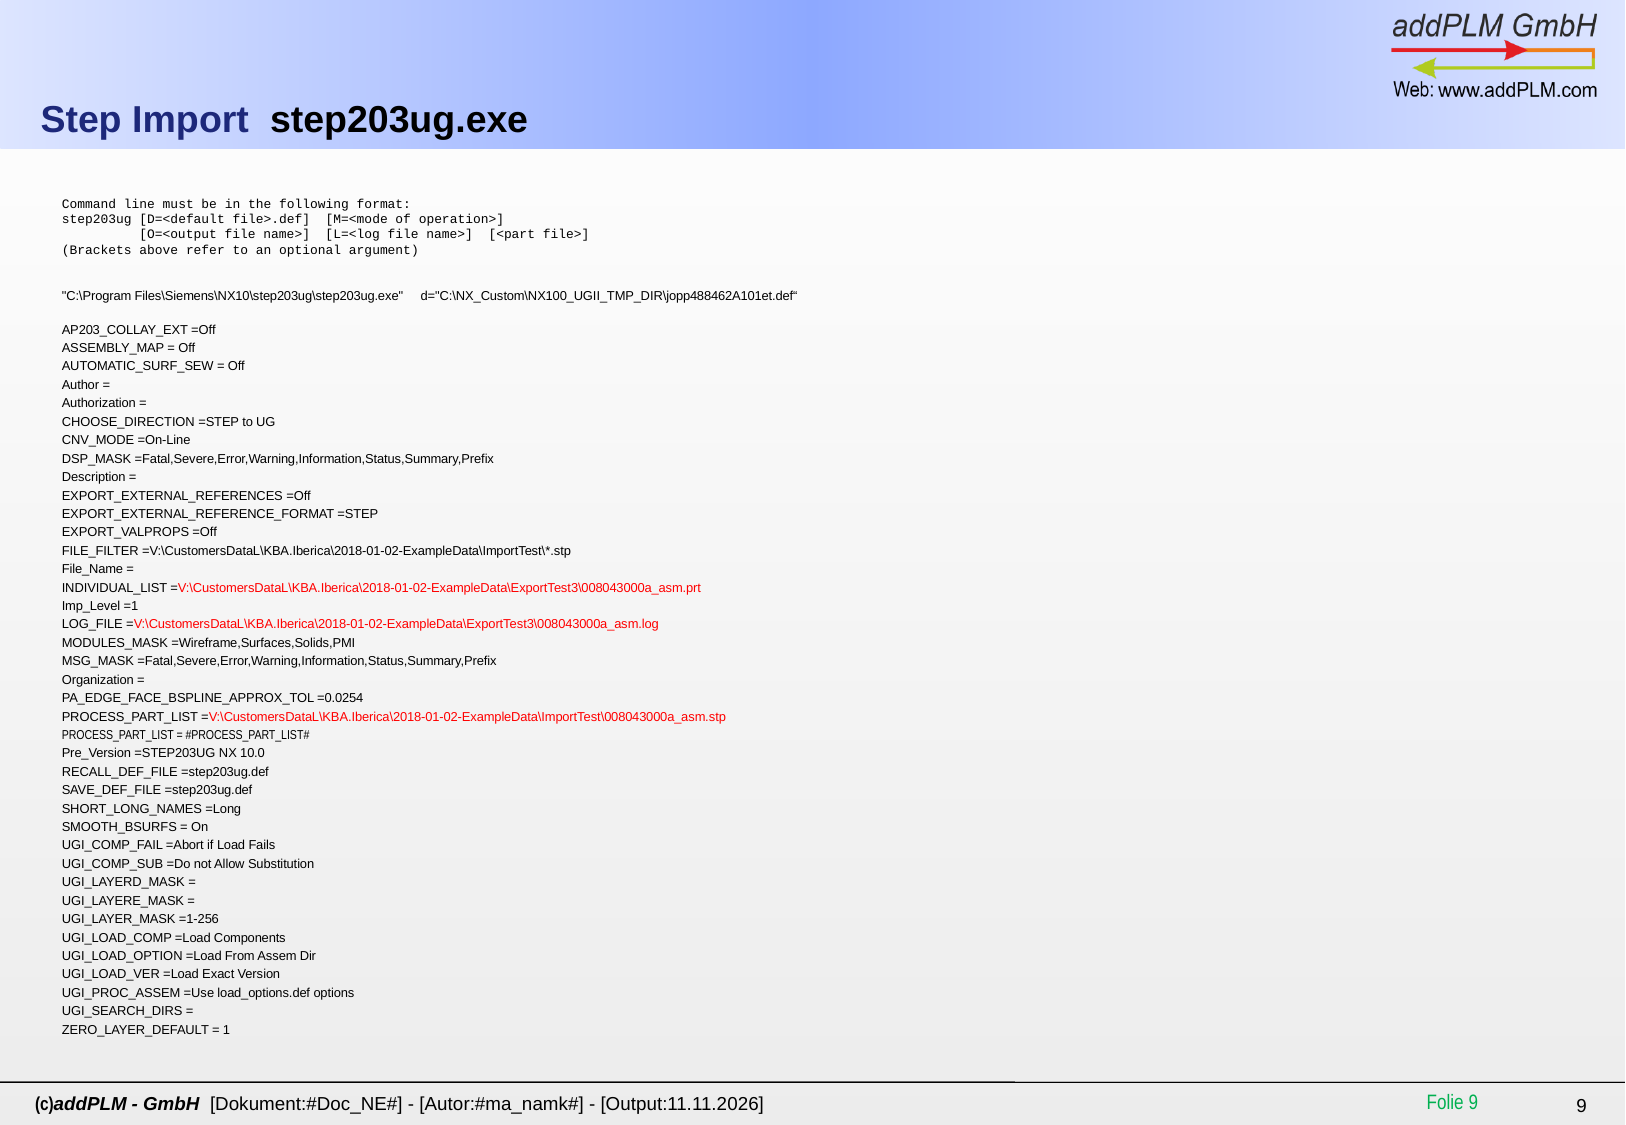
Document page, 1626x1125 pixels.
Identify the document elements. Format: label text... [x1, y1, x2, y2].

text_box Command line must be in the following format: step203ug [D=<default file>.def] [M=<mode of operation>] [O=<output file name>] [L=<log file name>] [<part file>] (Brackets above refer to an optional argument) "C:\Program Files\Siemens\NX10\step203ug\step203ug.exe" d="C:\NX_Custom\NX100_UGII_TMP_DIR\jopp488462A101et.def“ AP203_COLLAY_EXT =Off ASSEMBLY_MAP = Off AUTOMATIC_SURF_SEW = Off Author = Authorization = CHOOSE_DIRECTION =STEP to UG CNV_MODE =On-Line DSP_MASK =Fatal,Severe,Error,Warning,Information,Status,Summary,Prefix Description = EXPORT_EXTERNAL_REFERENCES =Off EXPORT_EXTERNAL_REFERENCE_FORMAT =STEP EXPORT_VALPROPS =Off FILE_FILTER =V:\CustomersDataL\KBA.Iberica\2018-01-02-ExampleData\ImportTest\*.stp File_Name = INDIVIDUAL_LIST =V:\CustomersDataL\KBA.Iberica\2018-01-02-ExampleData\ExportTest3\008043000a_asm.prt Imp_Level =1 LOG_FILE =V:\CustomersDataL\KBA.Iberica\2018-01-02-ExampleData\ExportTest3\008043000a_asm.log MODULES_MASK =Wireframe,Surfaces,Solids,PMI MSG_MASK =Fatal,Severe,Error,Warning,Information,Status,Summary,Prefix Organization = PA_EDGE_FACE_BSPLINE_APPROX_TOL =0.0254 PROCESS_PART_LIST =V:\CustomersDataL\KBA.Iberica\2018-01-02-ExampleData\ImportTest\008043000a_asm.stp PROCESS_PART_LIST = #PROCESS_PART_LIST# Pre_Version =STEP203UG NX 10.0 RECALL_DEF_FILE =step203ug.def SAVE_DEF_FILE =step203ug.def SHORT_LONG_NAMES =Long SMOOTH_BSURFS = On UGI_COMP_FAIL =Abort if Load Fails UGI_COMP_SUB =Do not Allow Substitution UGI_LAYERD_MASK = UGI_LAYERE_MASK = UGI_LAYER_MASK =1-256 UGI_LOAD_COMP =Load Components UGI_LOAD_OPTION =Load From Assem Dir UGI_LOAD_VER =Load Exact Version UGI_PROC_ASSEM =Use load_options.def options UGI_SEARCH_DIRS = ZERO_LAYER_DEFAULT = 1 [47, 172, 1548, 1058]
picture [1391, 13, 1597, 97]
title Step Import step203ug.exe [40, 67, 1582, 131]
slide_number Folie 9 [1283, 1081, 1622, 1125]
